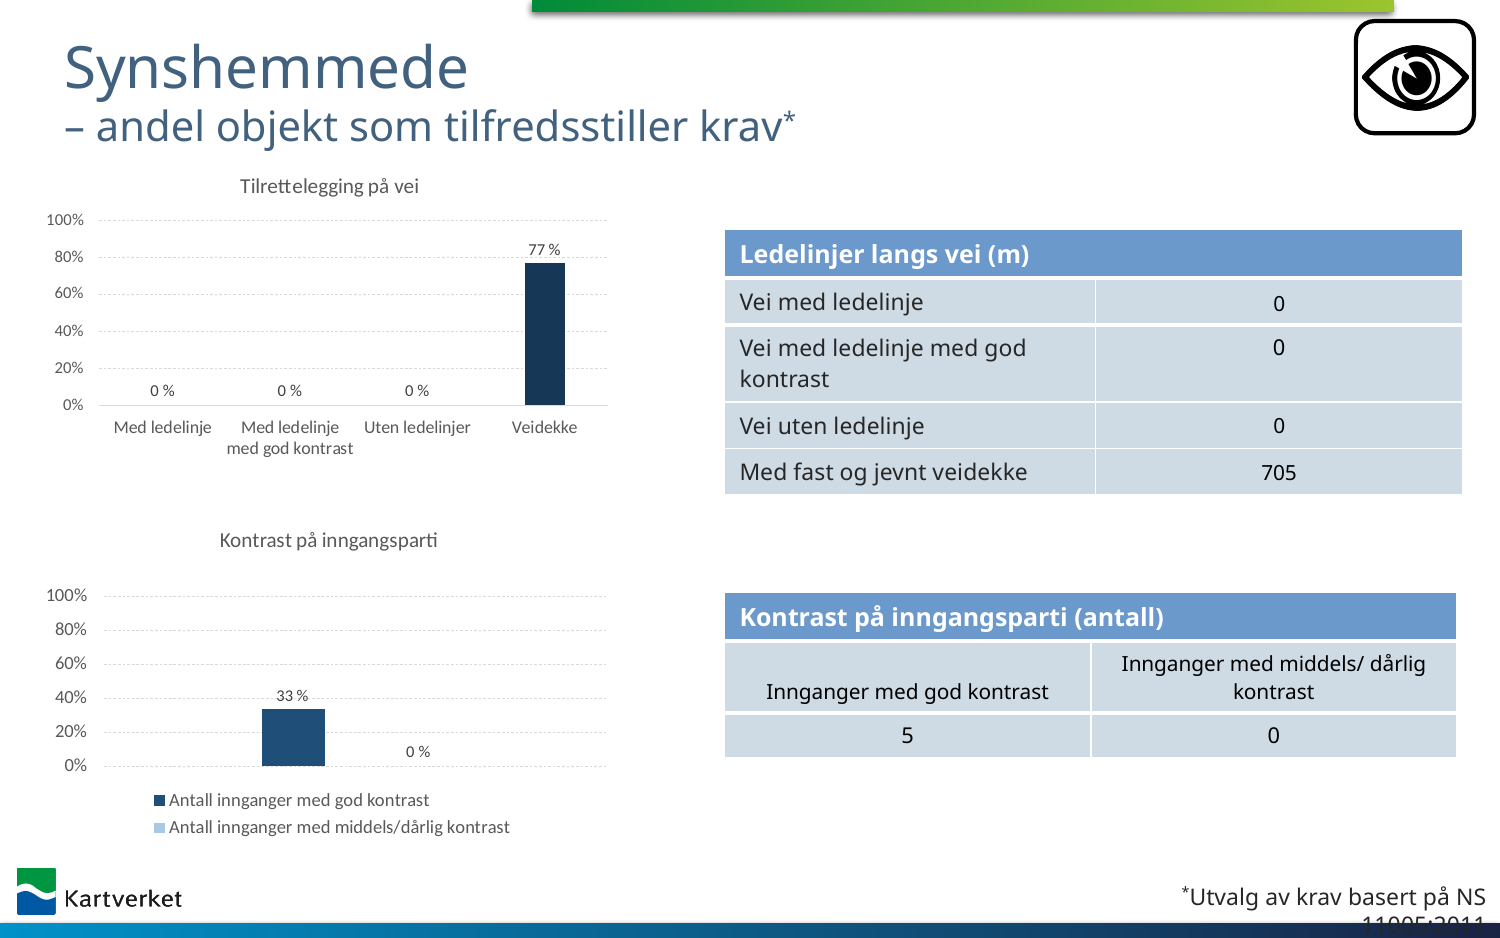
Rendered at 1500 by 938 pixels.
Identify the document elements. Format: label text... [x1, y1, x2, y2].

table_cell Vei med ledelinje [725, 280, 1095, 323]
table_cell 0 [1096, 403, 1462, 448]
table_cell 5 [725, 715, 1090, 757]
picture [41, 166, 618, 492]
table_cell Innganger med middels/ dårlig kontrast [1092, 643, 1456, 711]
table_cell 0 [1096, 327, 1462, 401]
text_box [1355, 20, 1475, 134]
table_cell 705 [1096, 449, 1462, 494]
table_cell Vei uten ledelinje [725, 403, 1095, 448]
table_header Kontrast på inngangsparti (antall) [725, 593, 1456, 639]
text_box *Utvalg av krav basert på NS 11005:2011 [1068, 873, 1500, 938]
picture [41, 520, 617, 846]
text_box Synshemmede – andel objekt som tilfredsstiller krav* [49, 24, 1431, 158]
table_cell Med fast og jevnt veidekke [725, 449, 1095, 494]
table_header Ledelinjer langs vei (m) [725, 230, 1462, 276]
table_cell Innganger med god kontrast [725, 643, 1090, 711]
table_cell 0 [1092, 715, 1456, 757]
table_cell Vei med ledelinje med god kontrast [725, 327, 1095, 401]
table_cell 0 [1096, 280, 1462, 323]
